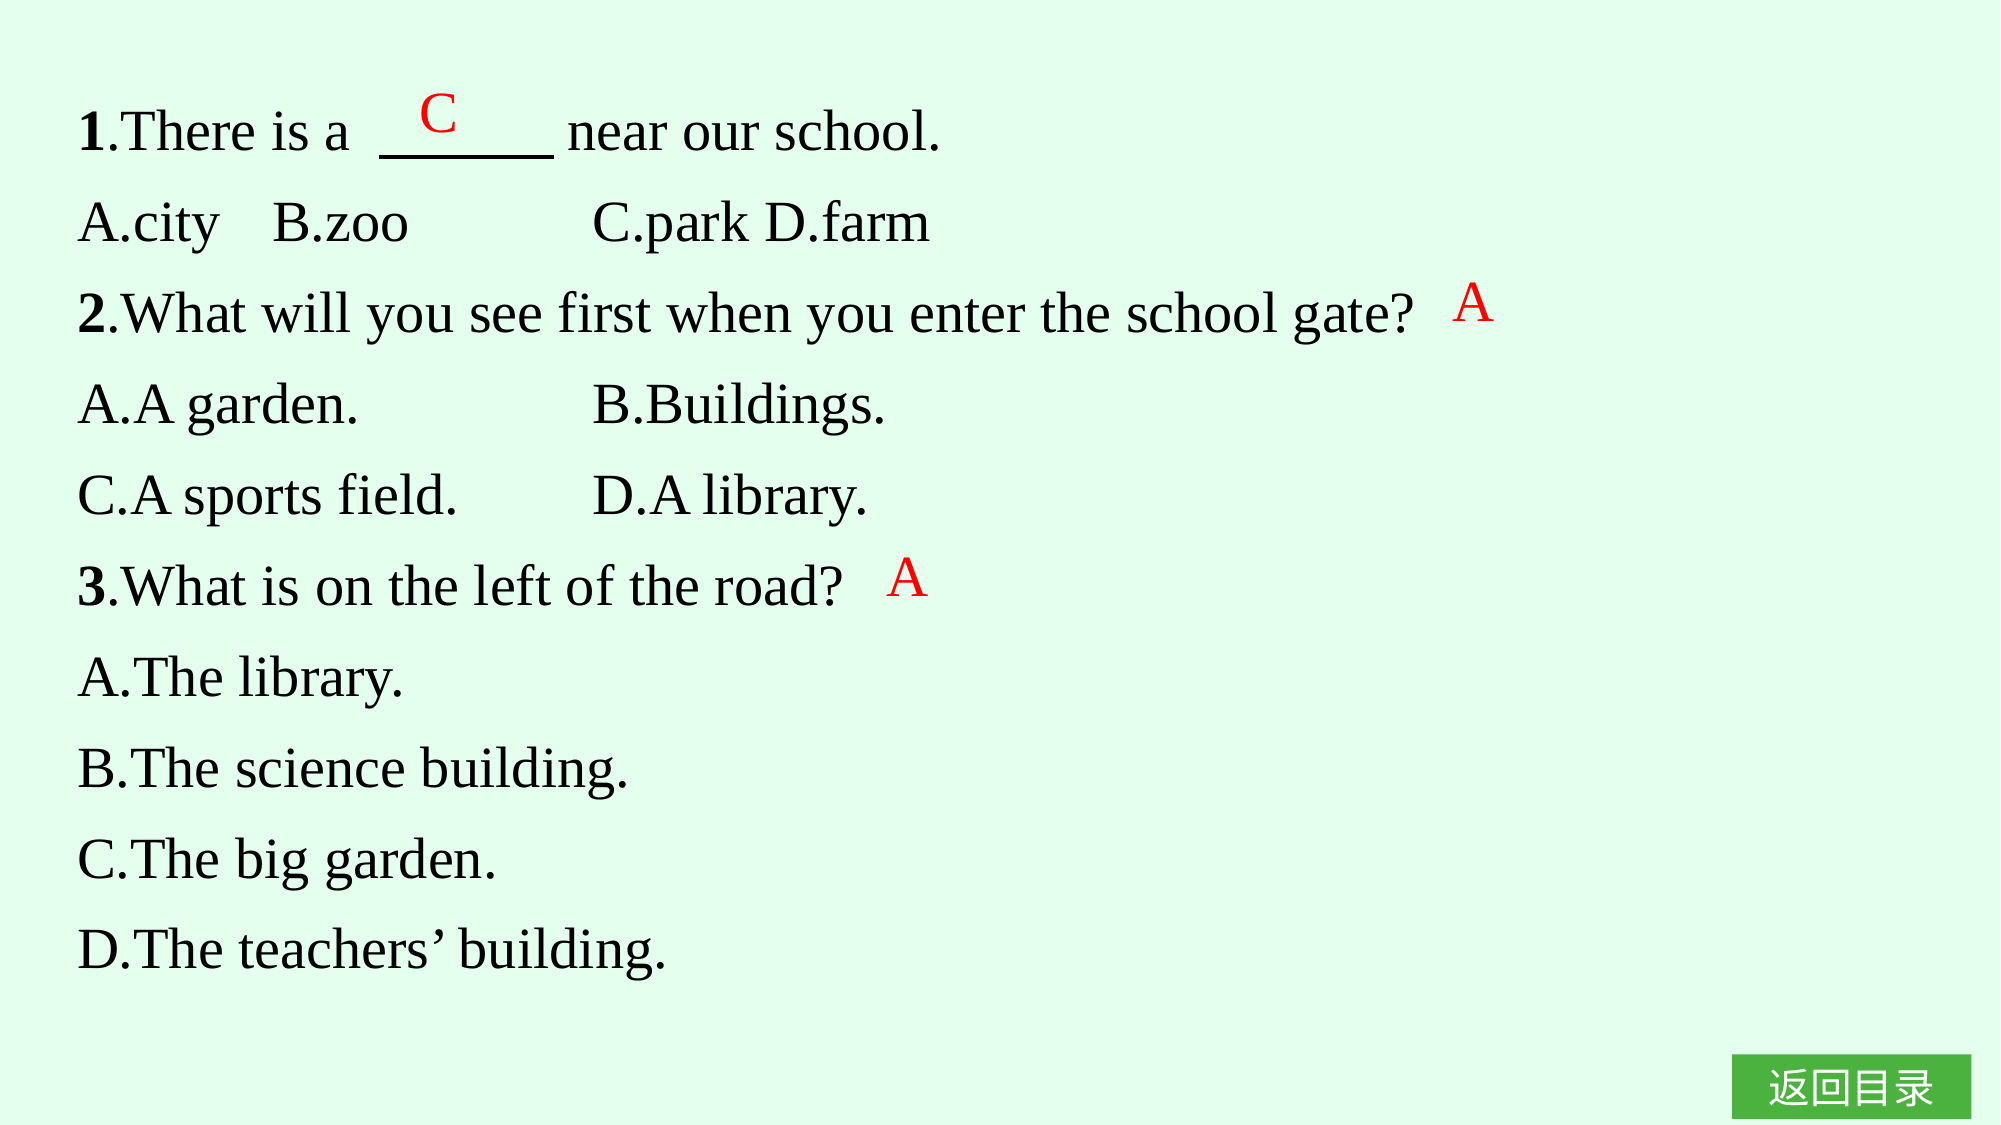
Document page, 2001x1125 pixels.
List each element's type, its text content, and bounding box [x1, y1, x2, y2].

text_box A [871, 530, 944, 616]
text_box 1.There is a near our school. A.city B.zoo C.park D.farm 2.What will you see first when you enter the school gate? A.A garden. B.Buildings. C.A sports field. D.A library. 3.What is on the left of the road? A.The library. B.The science building. C.The big garden. D.The teachers’ building. [62, 63, 1938, 988]
text_box C [404, 67, 474, 152]
text_box A [1438, 255, 1510, 341]
